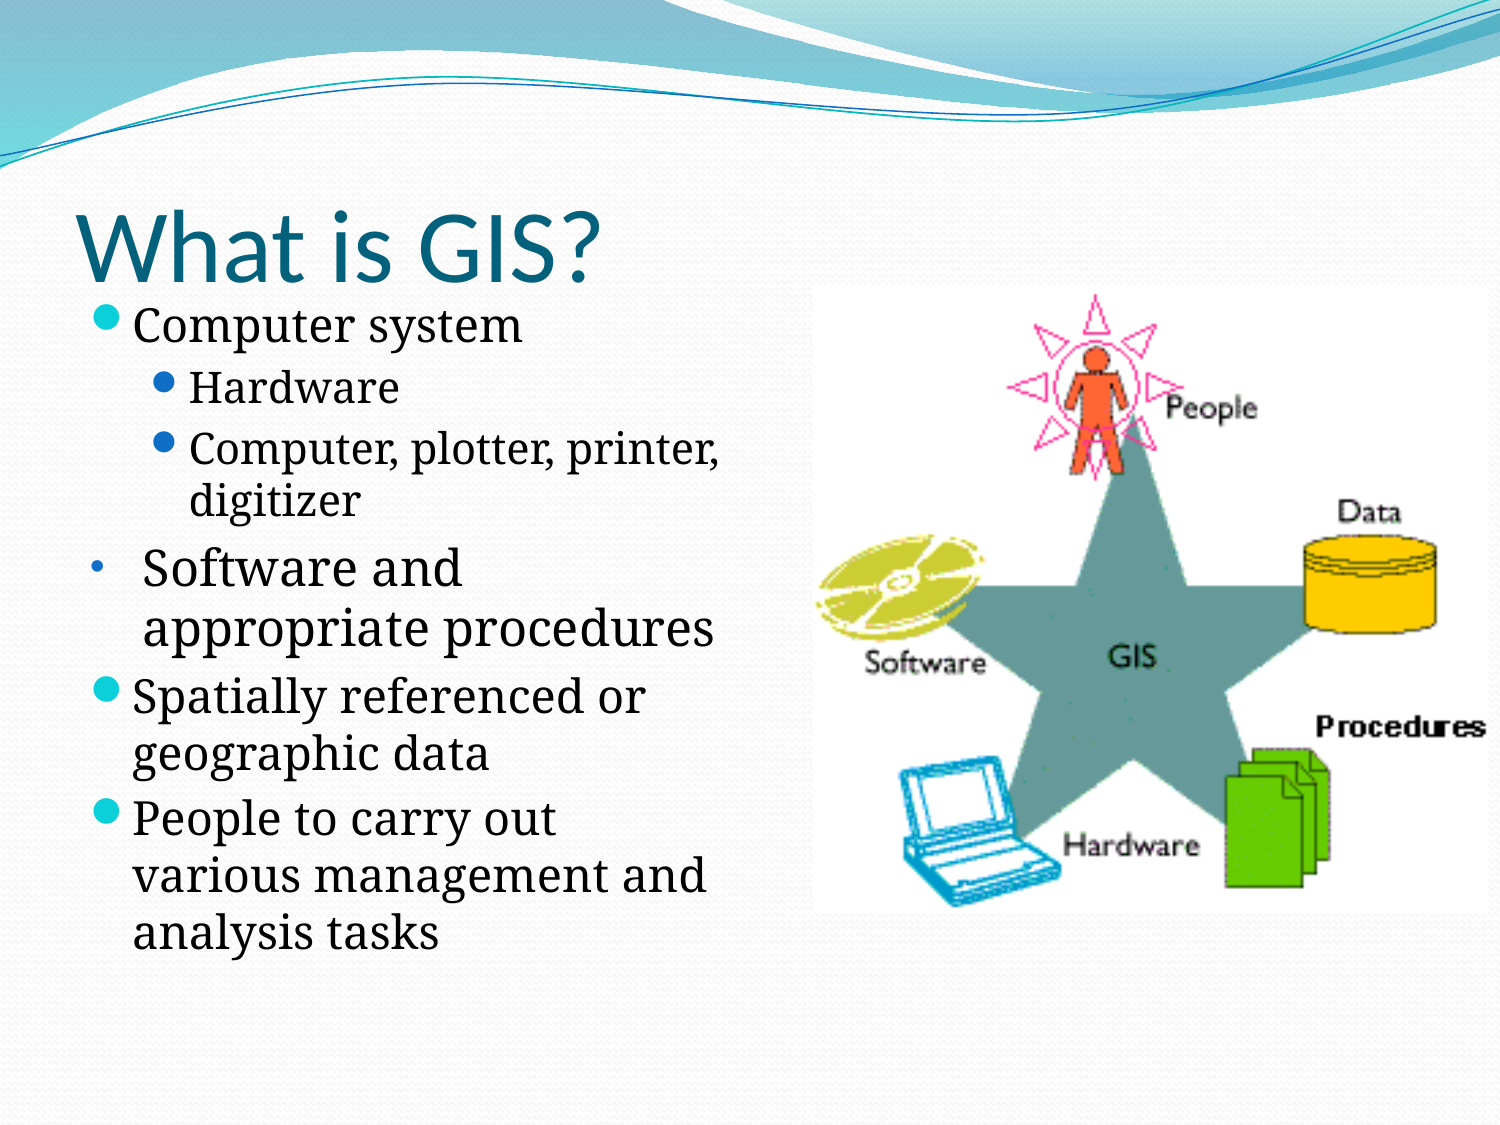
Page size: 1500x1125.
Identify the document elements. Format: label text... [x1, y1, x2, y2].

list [812, 287, 1489, 913]
title What is GIS? [75, 115, 1425, 303]
list Computer system Hardware Computer, plotter, printer, digitizer Software and appropriate procedures Spatially referenced or geographic data People to carry out various management and analysis tasks [75, 287, 738, 1030]
